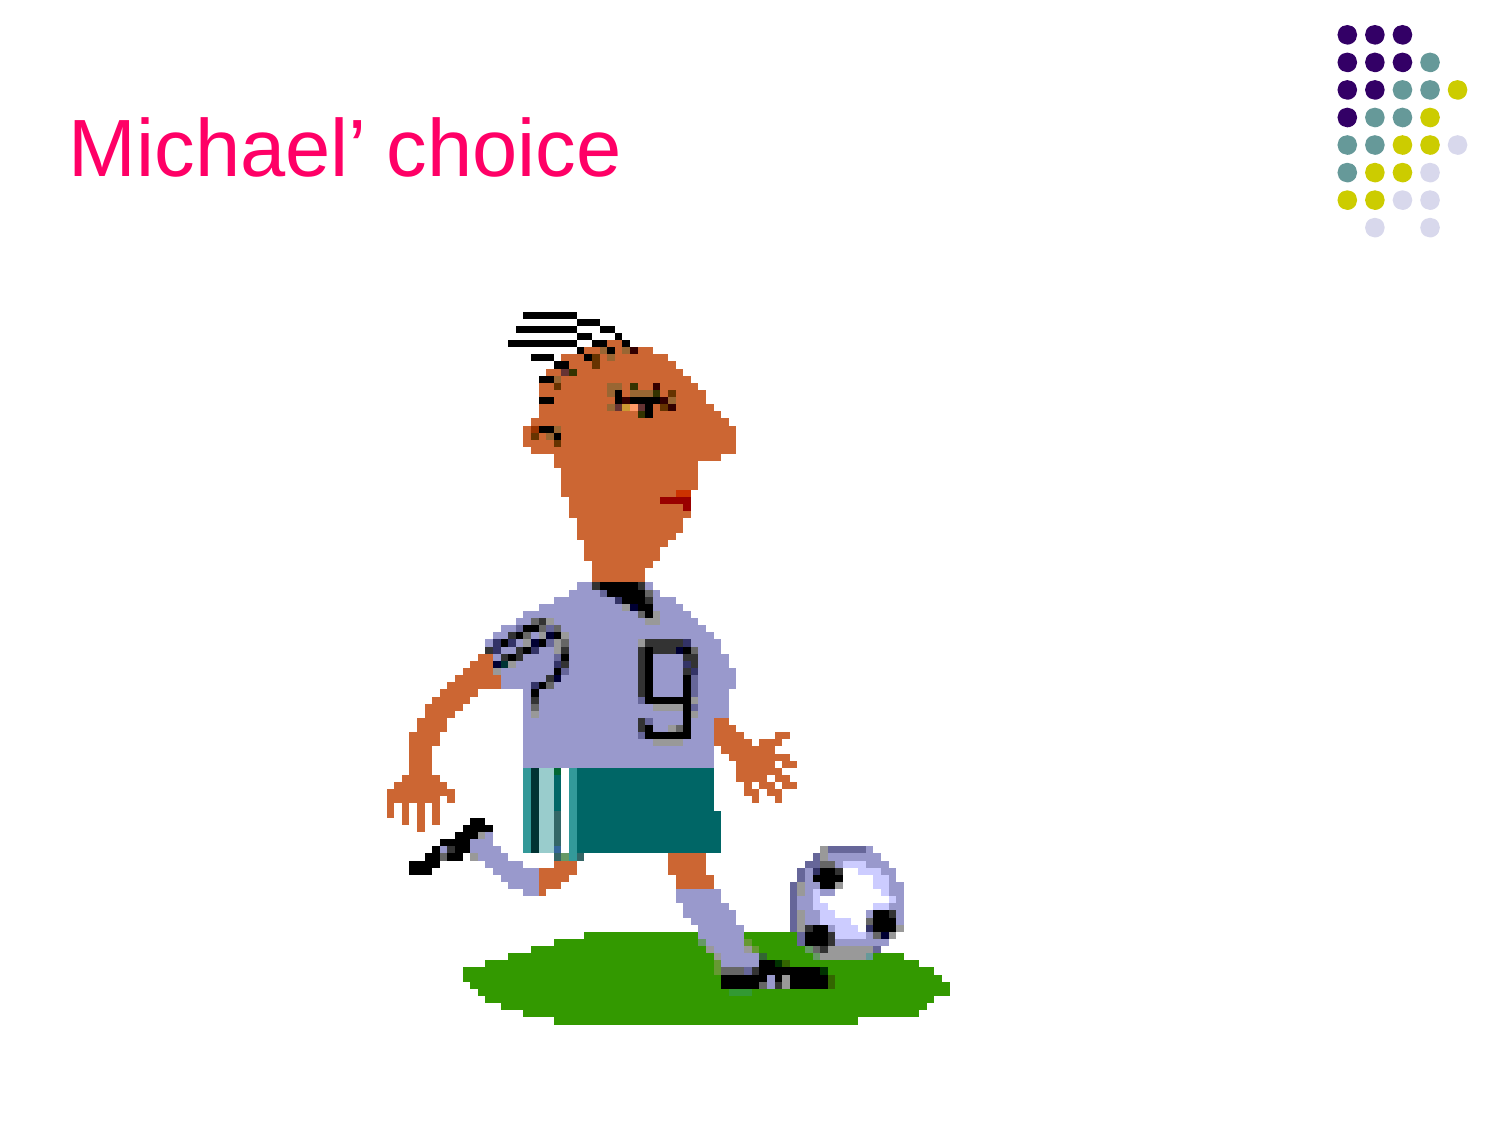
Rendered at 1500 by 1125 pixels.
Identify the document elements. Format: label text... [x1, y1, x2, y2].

title Michael’ choice [31, 0, 1469, 200]
picture [387, 312, 951, 1026]
